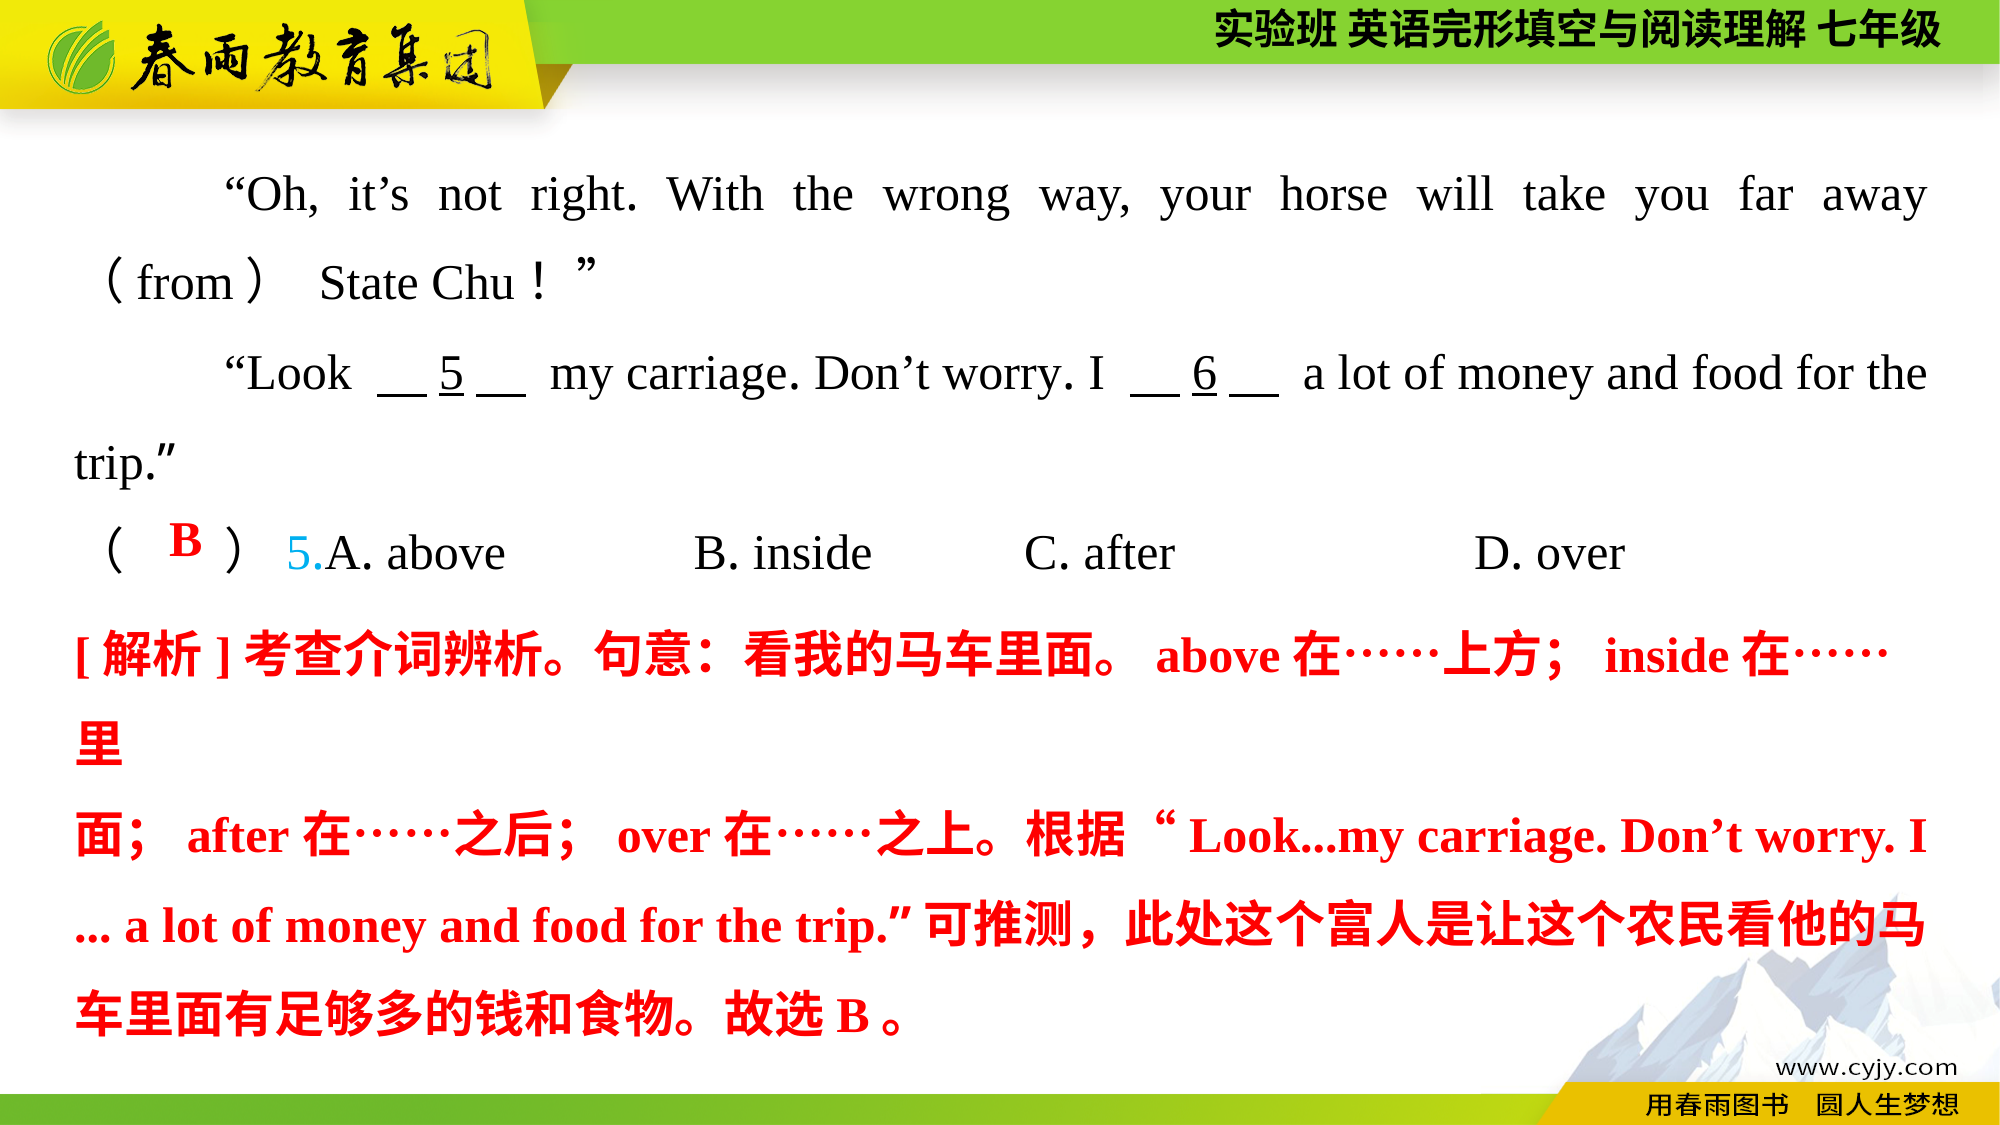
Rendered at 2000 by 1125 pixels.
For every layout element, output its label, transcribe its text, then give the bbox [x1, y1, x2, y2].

text_box （ ）5.A. above B. inside C. after D. over [59, 481, 1944, 585]
text_box [解析]考查介词辨析。句意：看我的马车里面。above在……上方；inside在……里 面；after在……之后；over在……之上。根据“Look...my carriage. Don’t worry. I ... a lot of money and food for the trip.”可推测，此处这个富人是让这个农民看他的马车里面有足够多的钱和食物。故选B。 [59, 585, 1944, 1051]
list “Oh, it’s not right. With the wrong way, your horse will take you far away （from） State Chu！” “Look 5 my carriage. Don’t worry. I 6 a lot of money and food for the trip.” [59, 122, 1944, 481]
text_box B [154, 499, 218, 575]
picture [0, 0, 2000, 1125]
